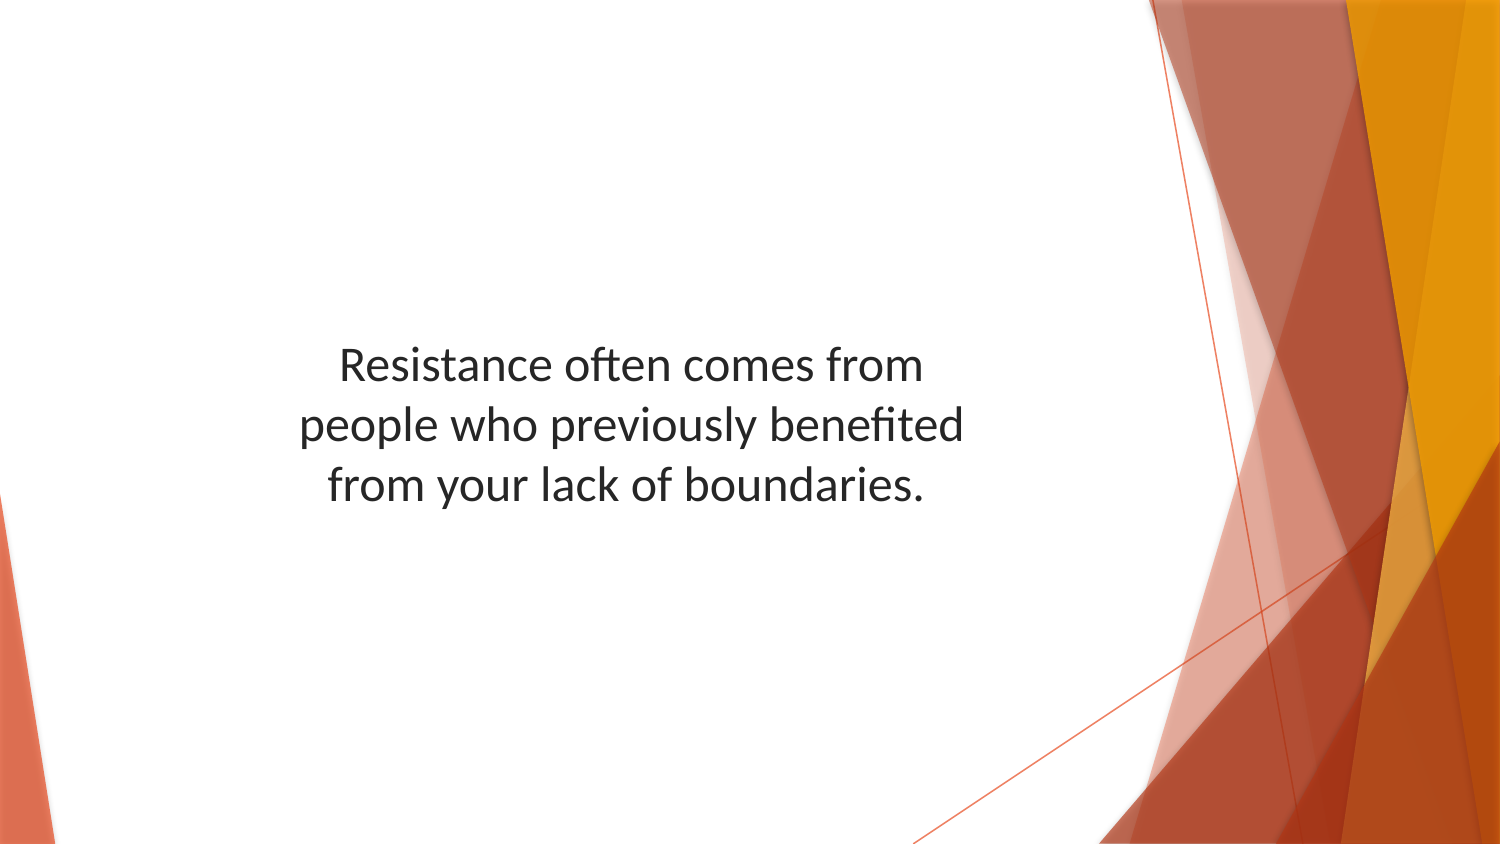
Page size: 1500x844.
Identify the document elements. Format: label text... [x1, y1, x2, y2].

list Resistance often comes from people who previously benefited from your lack of boundaries. [277, 197, 987, 647]
